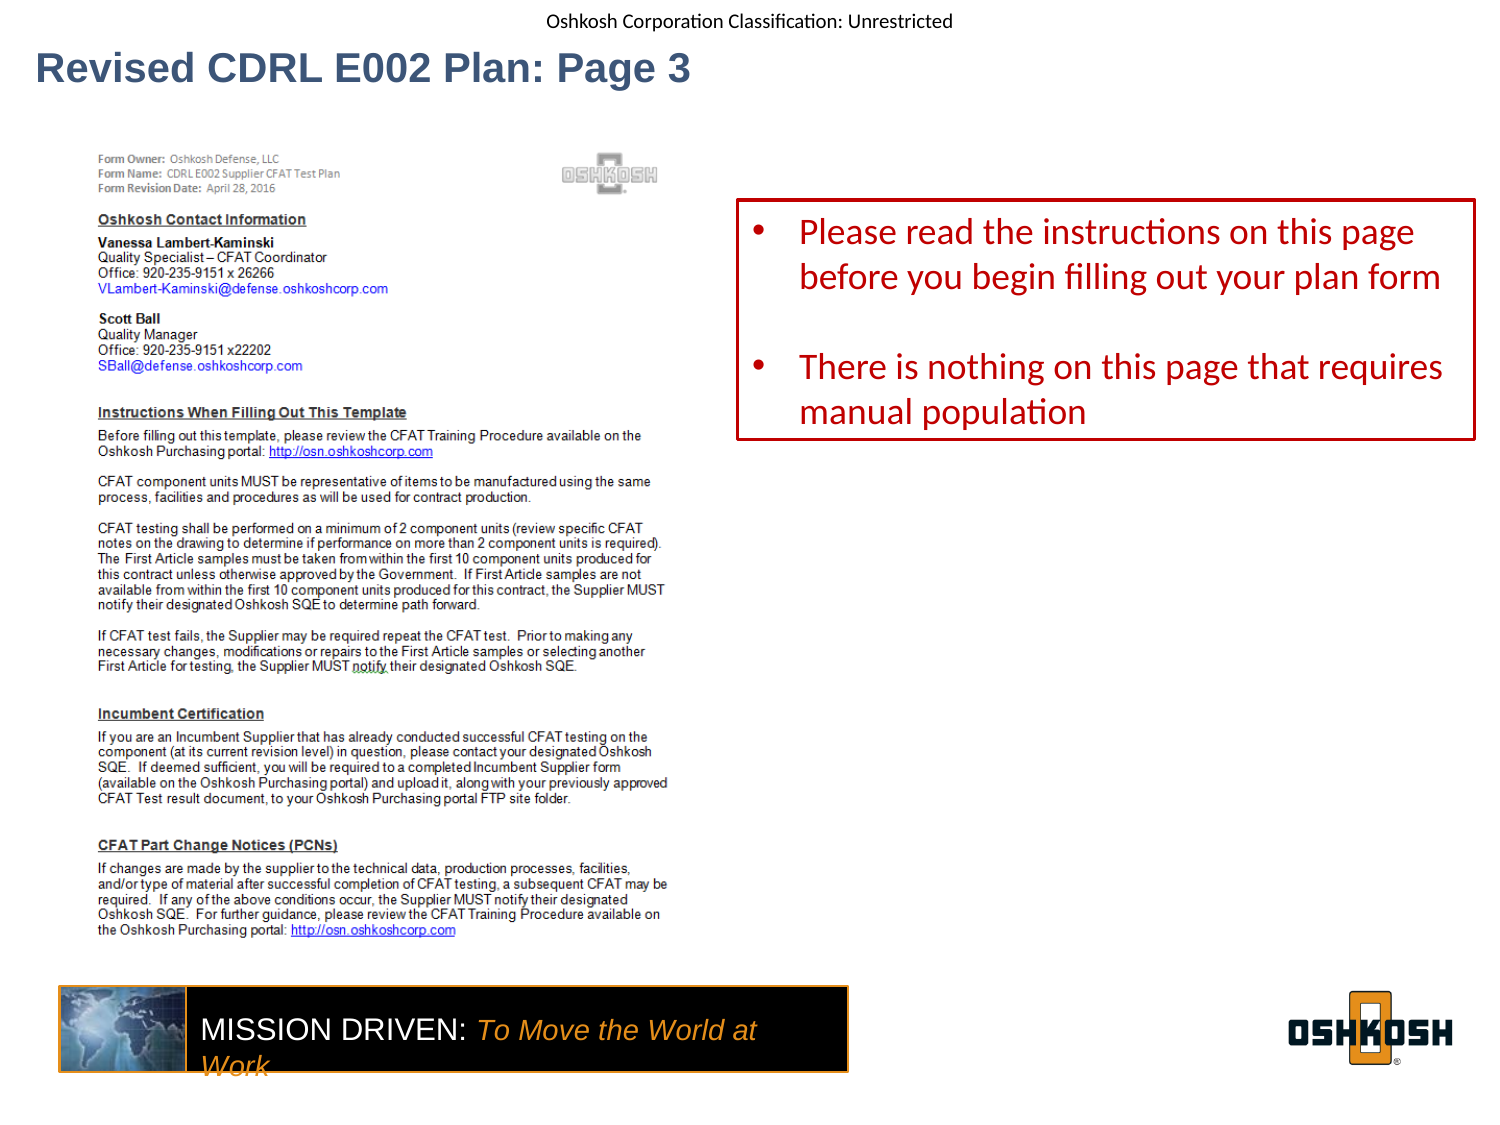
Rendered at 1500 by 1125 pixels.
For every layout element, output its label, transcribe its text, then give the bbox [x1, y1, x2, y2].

title Revised CDRL E002 Plan: Page 3 [35, 40, 1465, 92]
footer MISSION DRIVEN: To Move the World at Work [198, 1009, 831, 1125]
picture [1282, 984, 1457, 1070]
picture [61, 987, 185, 1071]
picture [74, 137, 680, 944]
text_box Please read the instructions on this page before you begin filling out your plan form There is nothing on this page that requires manual population [737, 199, 1475, 440]
